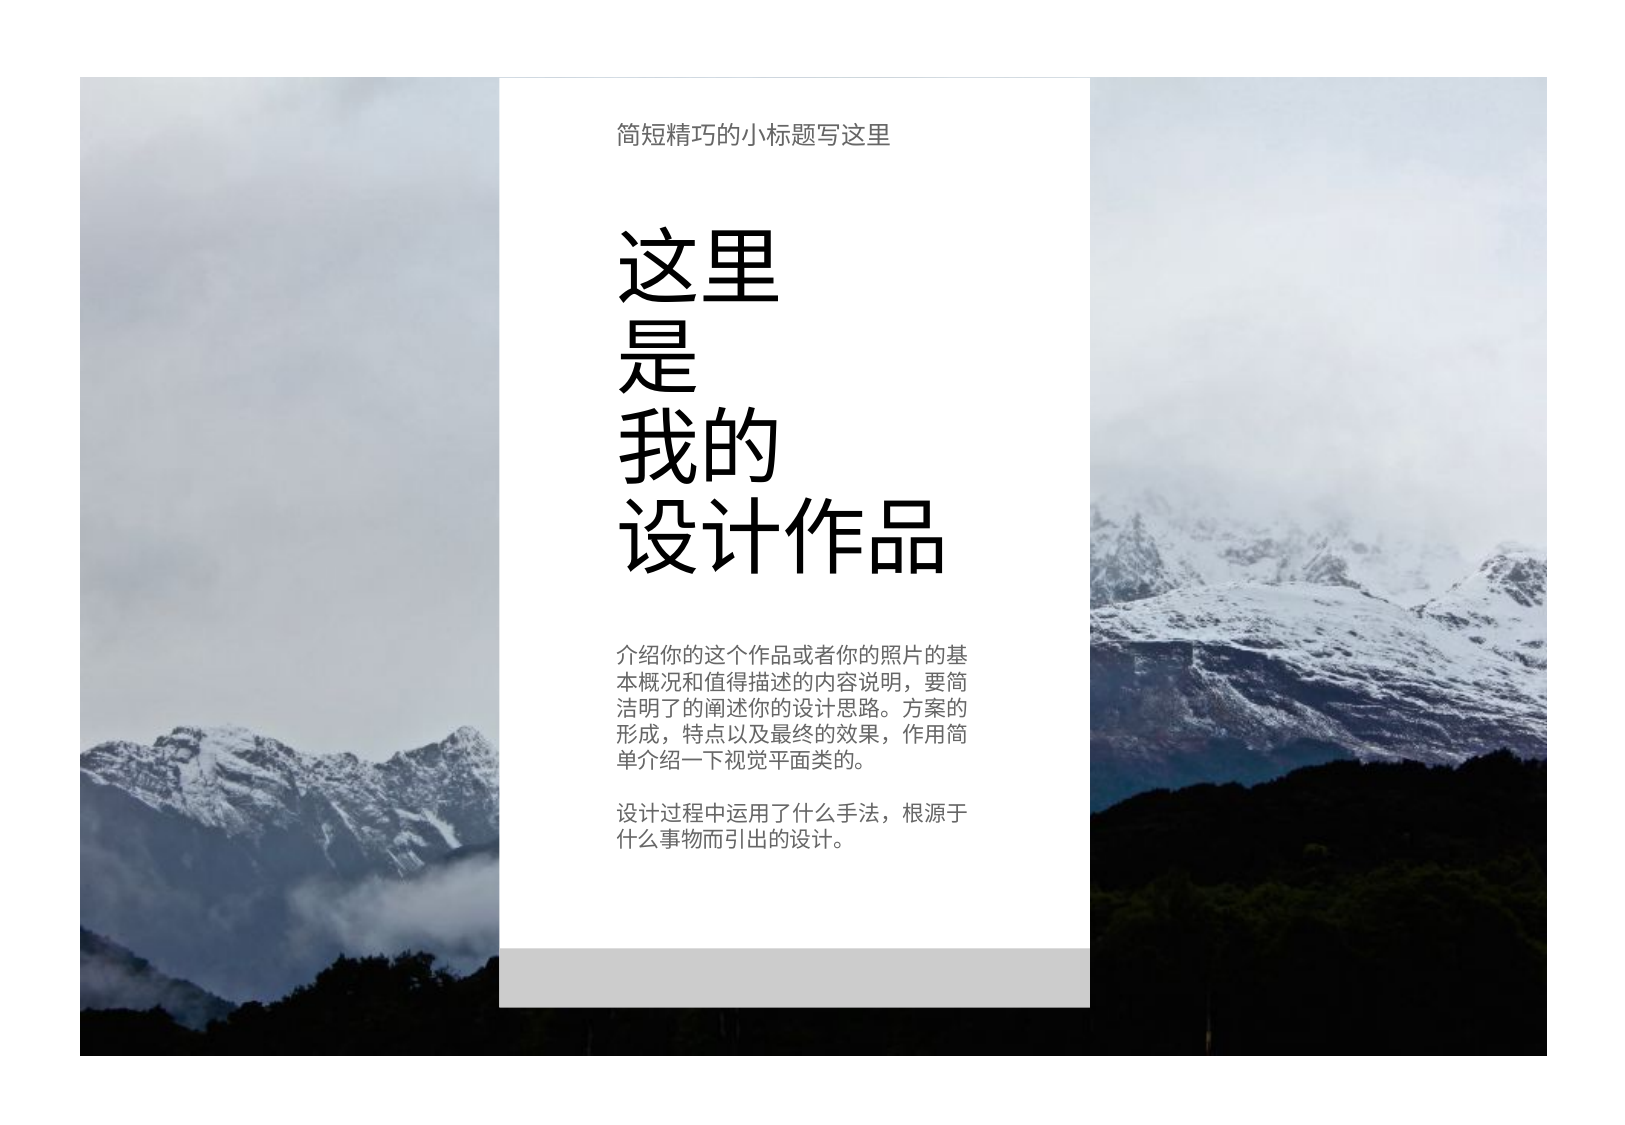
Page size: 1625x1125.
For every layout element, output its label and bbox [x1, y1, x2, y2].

picture [80, 77, 1547, 1056]
